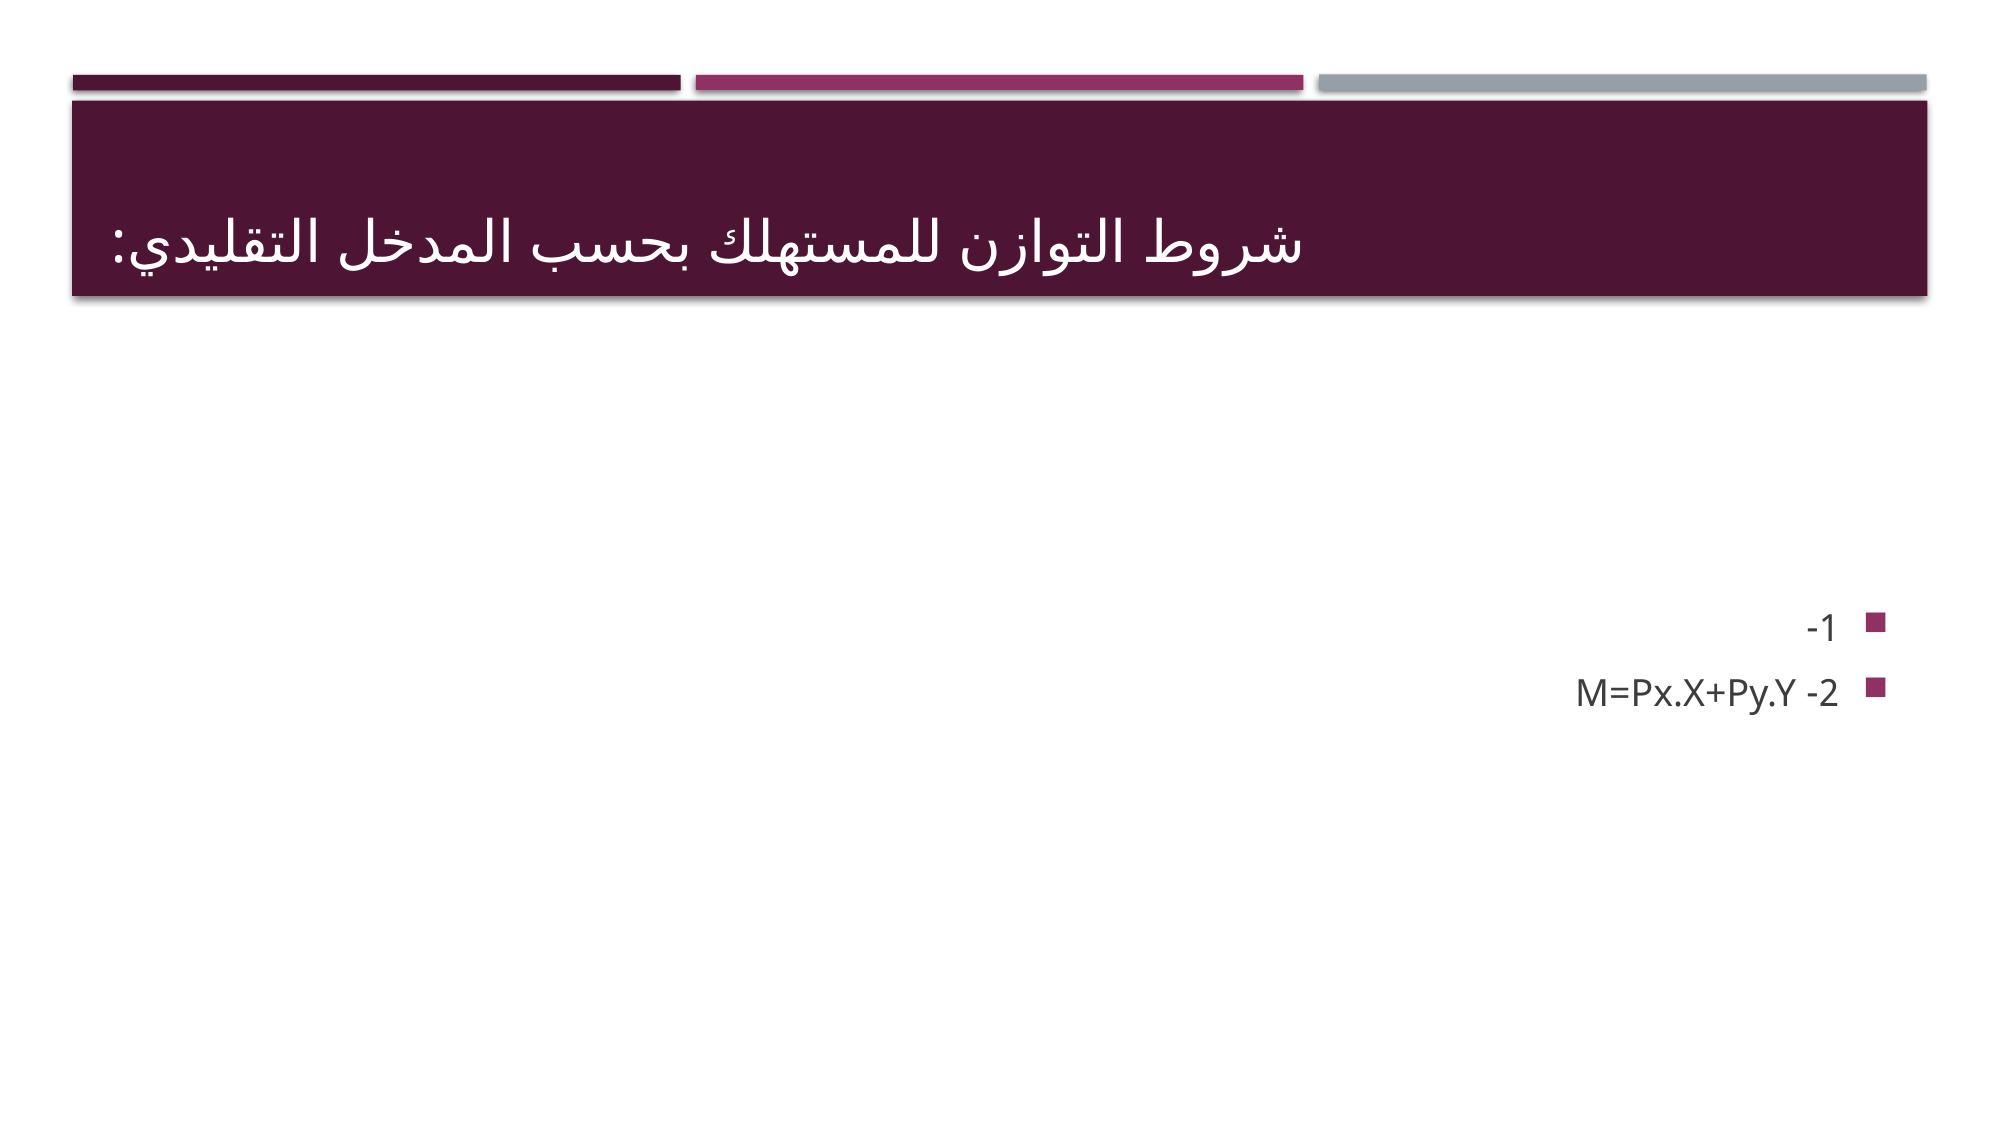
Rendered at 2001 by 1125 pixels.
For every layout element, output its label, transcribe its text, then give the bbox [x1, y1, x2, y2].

title شروط التوازن للمستهلك بحسب المدخل التقليدي: [95, 115, 1905, 282]
